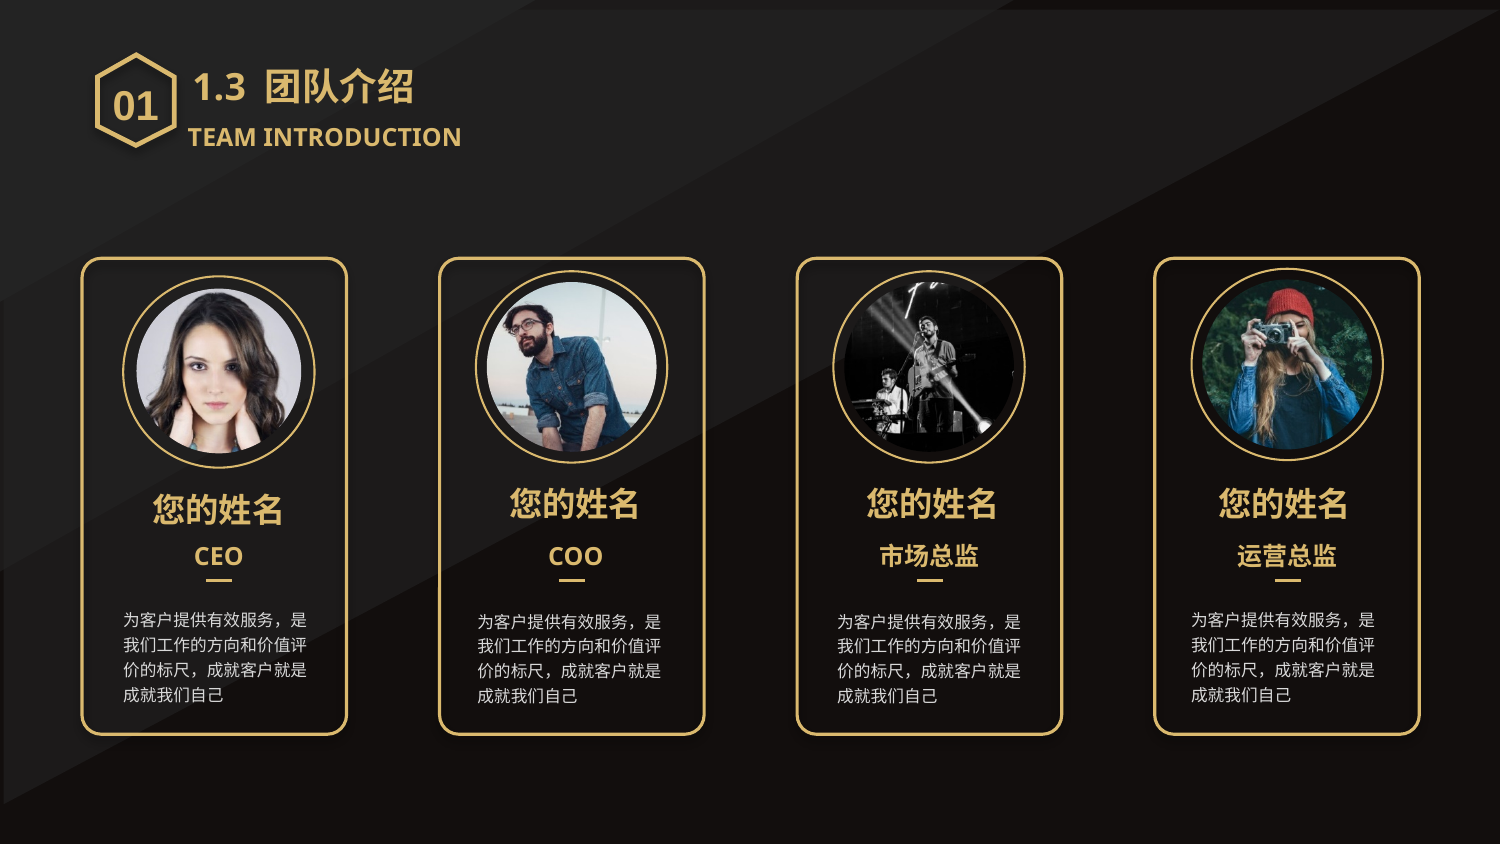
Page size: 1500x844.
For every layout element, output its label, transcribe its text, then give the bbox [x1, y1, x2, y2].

text_box [438, 257, 706, 736]
text_box 为客户提供有效服务，是我们工作的方向和价值评价的标尺，成就客户就是成就我们自己 [1176, 597, 1398, 713]
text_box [97, 54, 175, 146]
text_box 1.3 团队介绍 [177, 55, 430, 113]
text_box 为客户提供有效服务，是我们工作的方向和价值评价的标尺，成就客户就是成就我们自己 [822, 599, 1044, 714]
text_box CEO [178, 533, 259, 578]
text_box 您的姓名 [137, 481, 301, 537]
text_box [80, 257, 348, 736]
text_box 为客户提供有效服务，是我们工作的方向和价值评价的标尺，成就客户就是成就我们自己 [462, 599, 684, 714]
text_box 市场总监 [865, 533, 995, 578]
text_box [1153, 257, 1421, 736]
text_box 您的姓名 [851, 475, 1015, 531]
text_box 为客户提供有效服务，是我们工作的方向和价值评价的标尺，成就客户就是成就我们自己 [108, 597, 330, 713]
text_box TEAM INTRODUCTION [172, 113, 478, 159]
text_box 您的姓名 [494, 475, 658, 531]
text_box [475, 271, 668, 463]
text_box 您的姓名 [1203, 475, 1367, 531]
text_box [1191, 268, 1383, 461]
text_box COO [533, 533, 619, 578]
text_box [123, 276, 315, 468]
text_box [833, 271, 1025, 463]
text_box [796, 257, 1063, 736]
text_box 运营总监 [1222, 533, 1353, 578]
